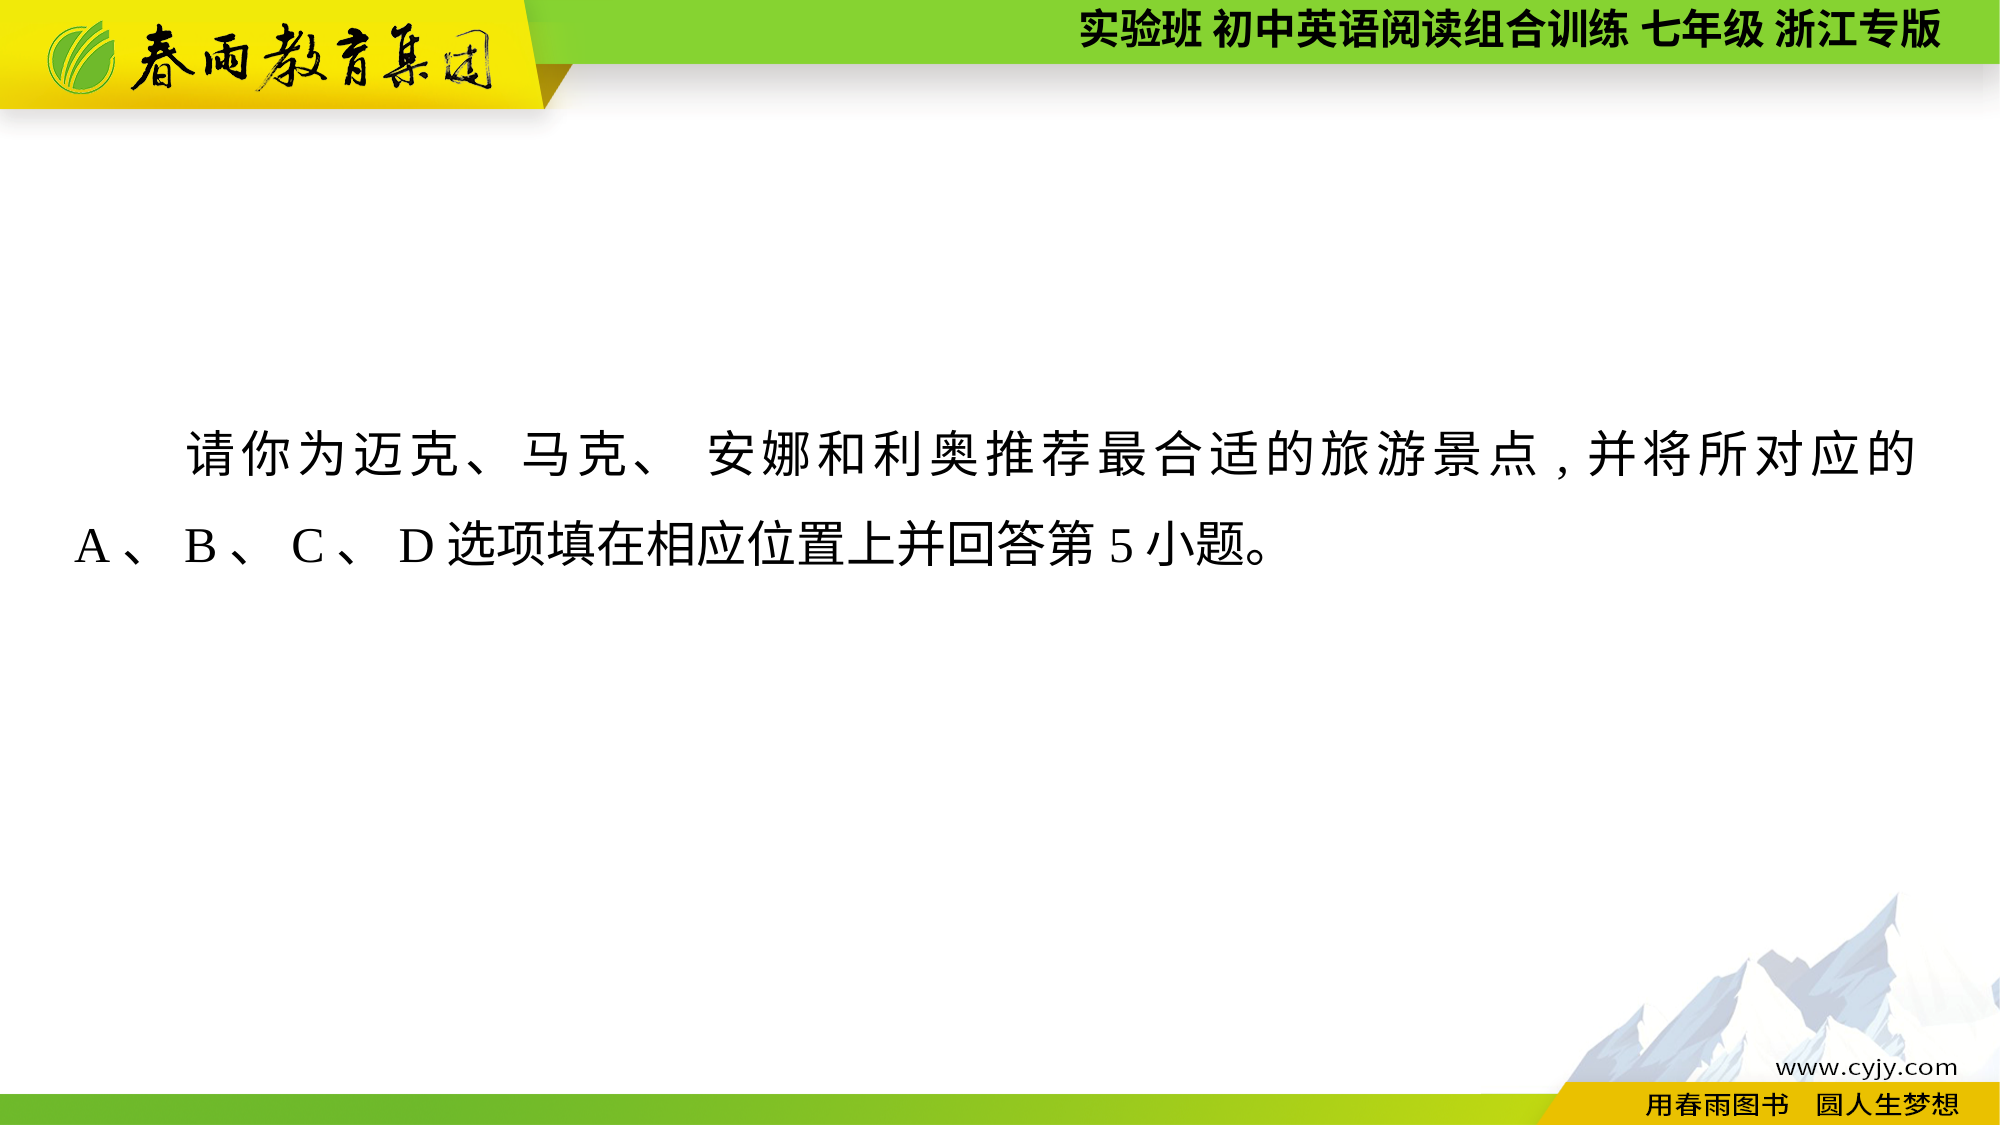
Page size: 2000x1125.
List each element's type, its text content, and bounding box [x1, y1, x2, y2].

list 请你为迈克、马克、 安娜和利奥推荐最合适的旅游景点,并将所对应的A、B、C、D选项填在相应位置上并回答第5小题。 [59, 385, 1944, 571]
picture [0, 0, 2000, 1125]
